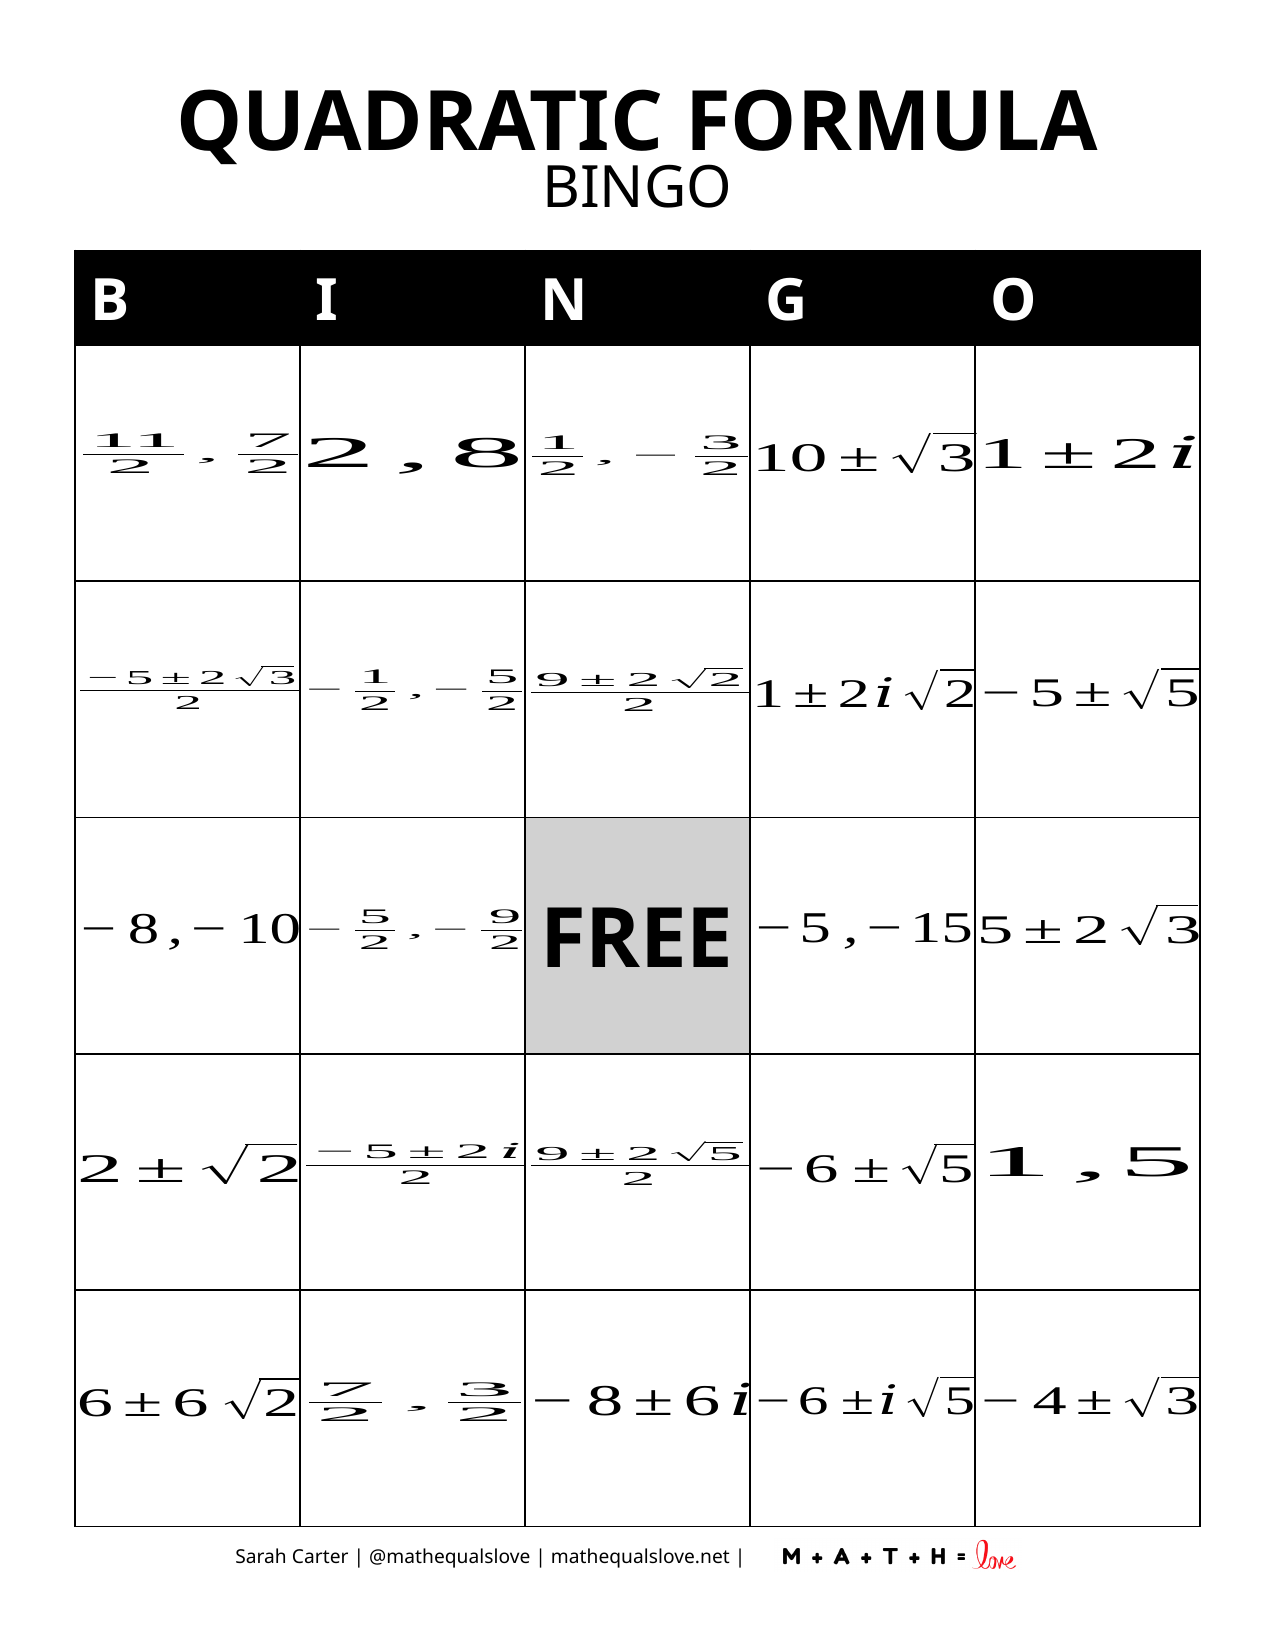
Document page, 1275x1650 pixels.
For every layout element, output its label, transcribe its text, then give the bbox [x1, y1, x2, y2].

table_cell [76, 582, 299, 817]
table_cell [76, 1055, 299, 1289]
text_box QUADRATIC FORMULA [74, 59, 1200, 175]
table_cell [301, 1055, 524, 1289]
table_cell [76, 818, 299, 1053]
table_cell [976, 346, 1199, 580]
table_cell [76, 1291, 299, 1526]
table_cell [526, 1291, 749, 1526]
table_cell FREE [526, 818, 749, 1053]
table_cell [976, 818, 1199, 1053]
table_cell [751, 1291, 974, 1526]
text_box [220, 1535, 1055, 1576]
table_cell [751, 1055, 974, 1289]
table_cell [976, 1055, 1199, 1289]
table_cell [976, 582, 1199, 817]
table_cell [526, 582, 749, 817]
table_header N [526, 251, 749, 344]
table_cell [976, 1291, 1199, 1526]
table_header B [76, 251, 299, 344]
table_cell [76, 346, 299, 580]
table_cell [301, 582, 524, 817]
table_cell [526, 346, 749, 580]
table_cell [526, 1055, 749, 1289]
table_header O [976, 251, 1199, 344]
table_cell [751, 818, 974, 1053]
table_cell [751, 346, 974, 580]
text_box BINGO [74, 175, 1200, 226]
table_cell [751, 582, 974, 817]
table_cell [301, 818, 524, 1053]
table_cell [301, 346, 524, 580]
table_header I [301, 251, 524, 344]
table_cell [301, 1291, 524, 1526]
table_header G [751, 251, 974, 344]
